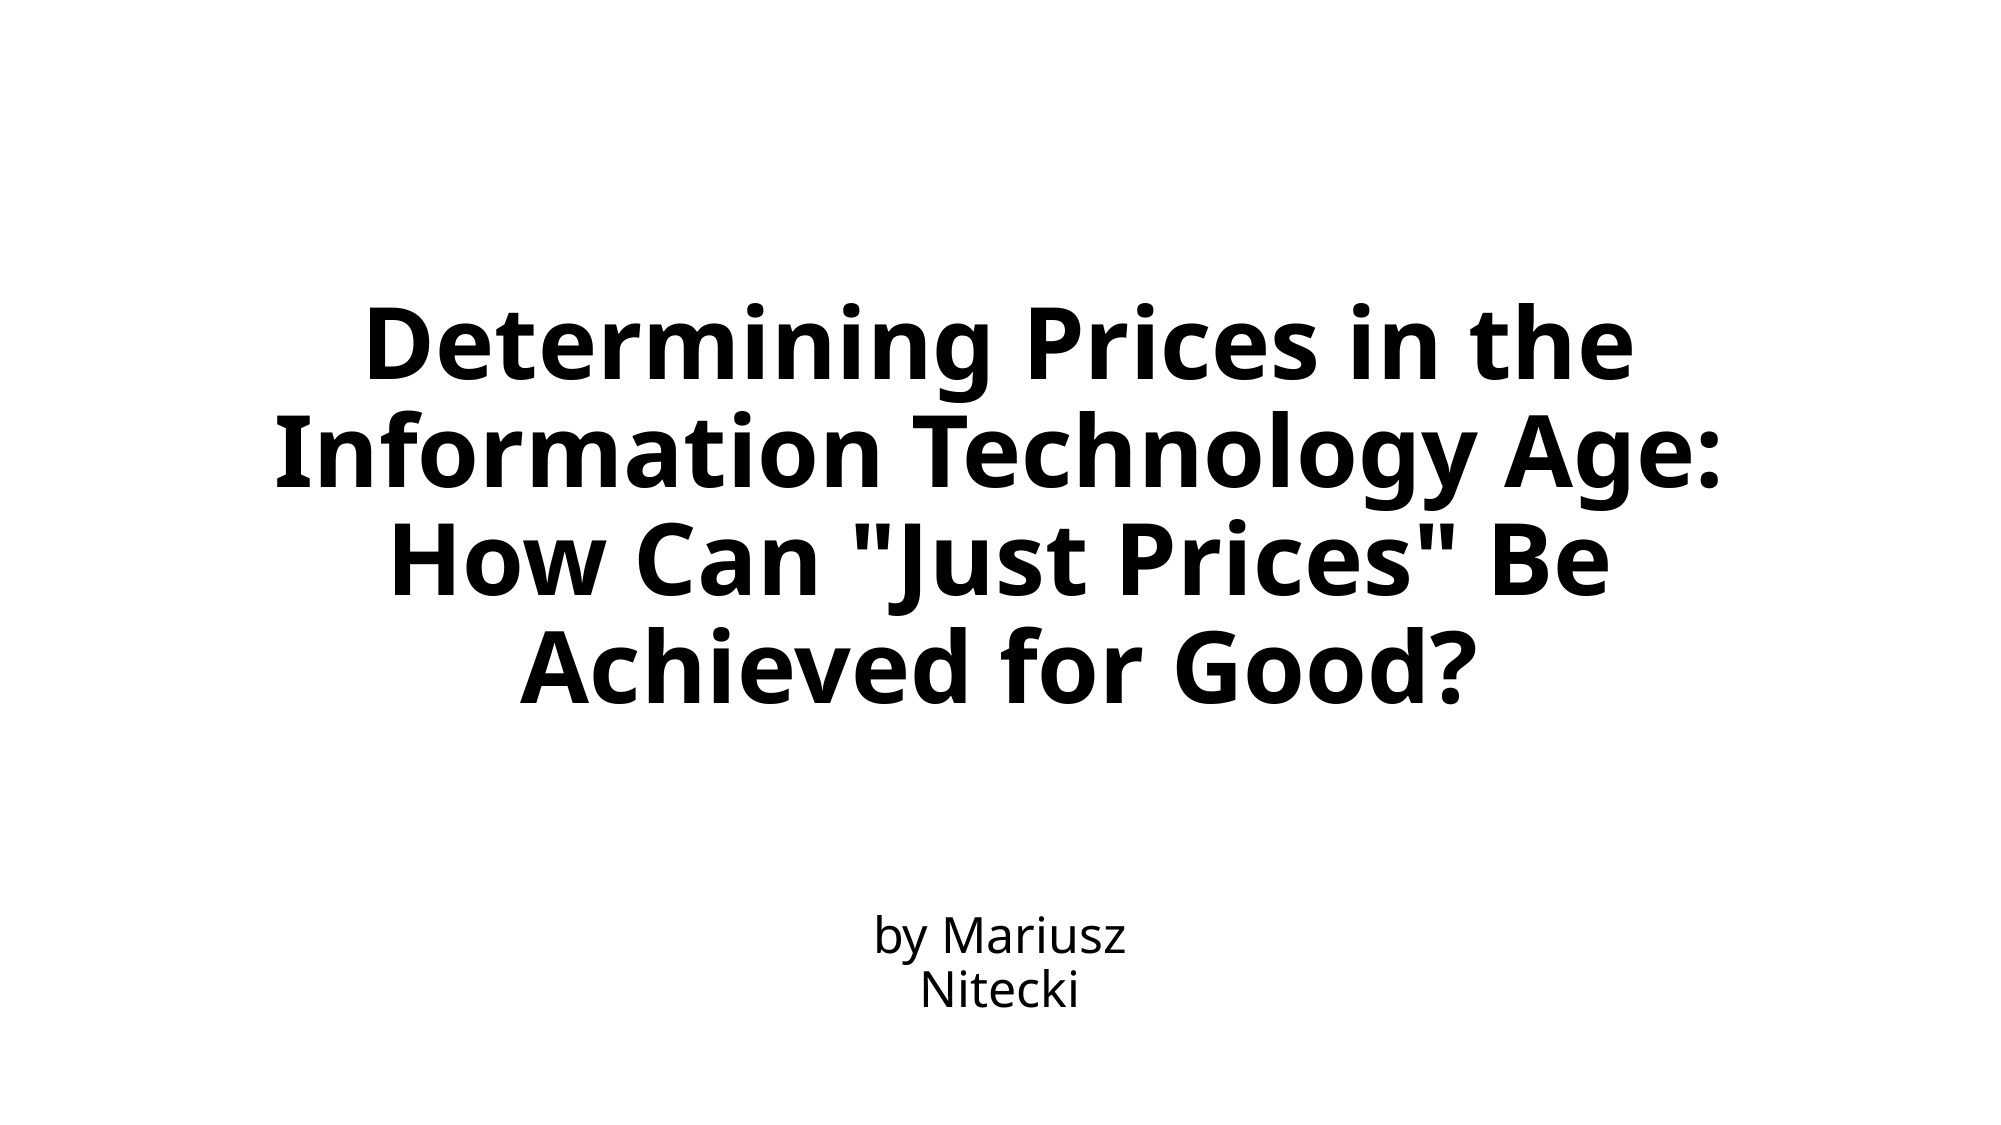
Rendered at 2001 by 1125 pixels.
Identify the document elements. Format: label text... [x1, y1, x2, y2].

subtitle by Mariusz Nitecki [776, 902, 1224, 980]
title Determining Prices in the Information Technology Age: How Can "Just Prices" Be Achieved for Good? [249, 214, 1750, 853]
